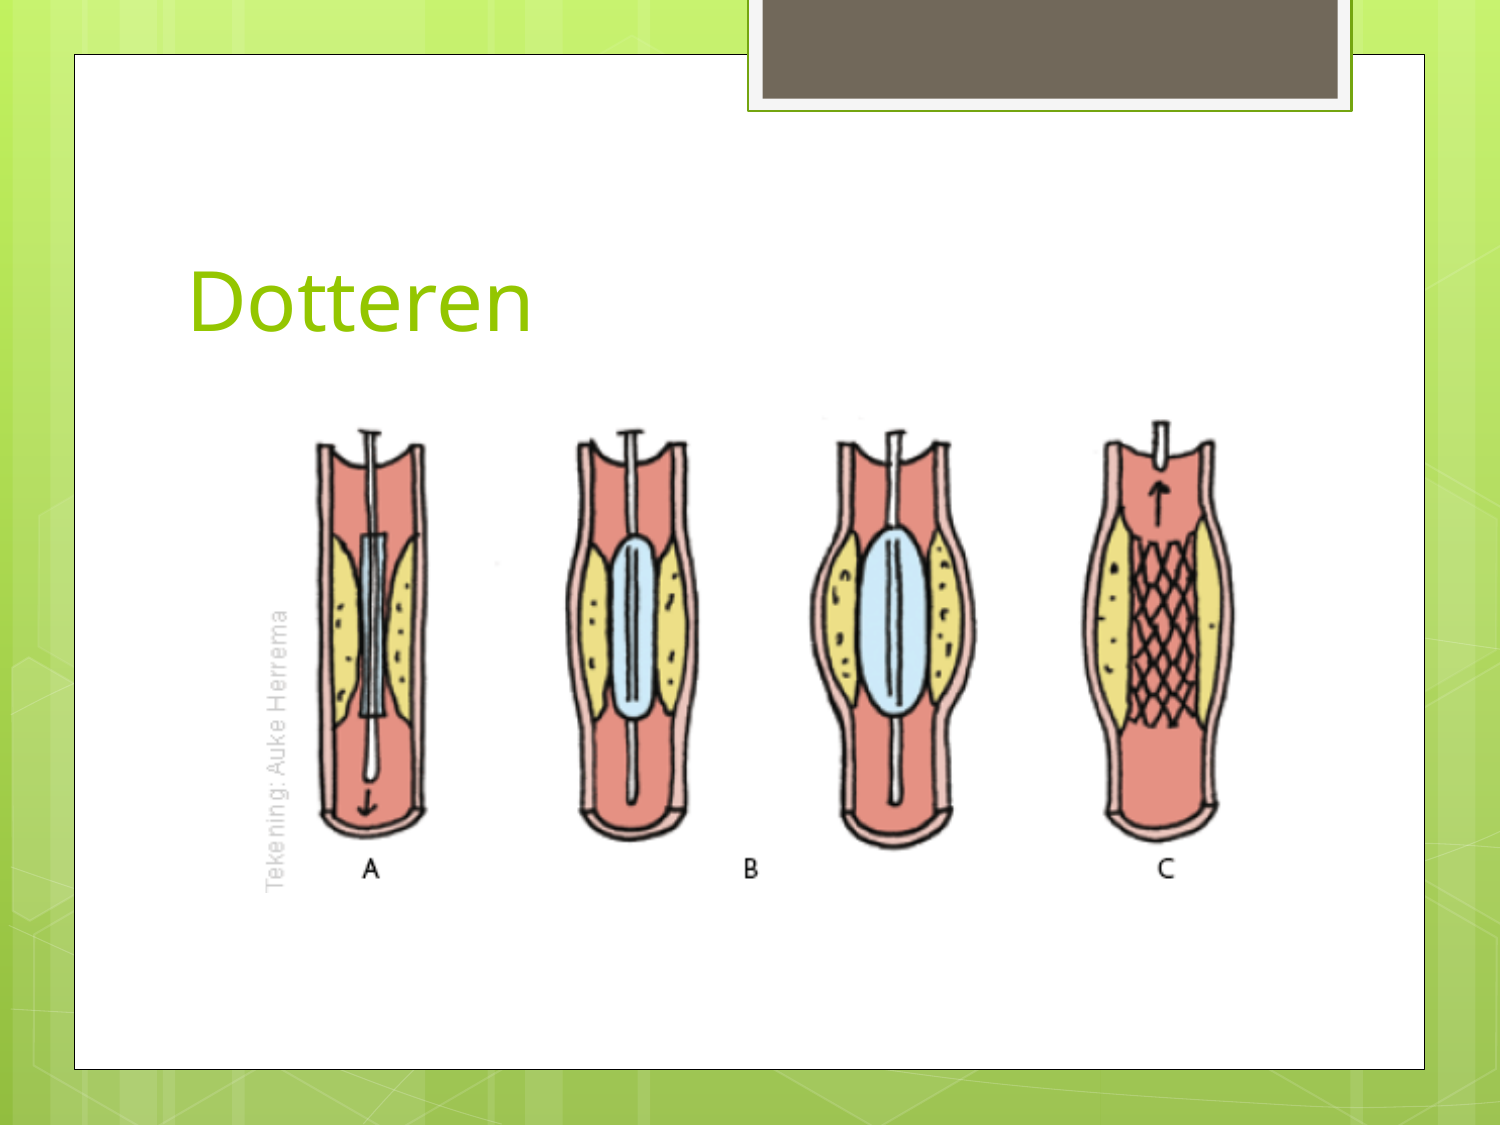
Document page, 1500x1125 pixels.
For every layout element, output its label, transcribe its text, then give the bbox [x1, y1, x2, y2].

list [265, 408, 1275, 894]
title Dotteren [171, 168, 1324, 357]
